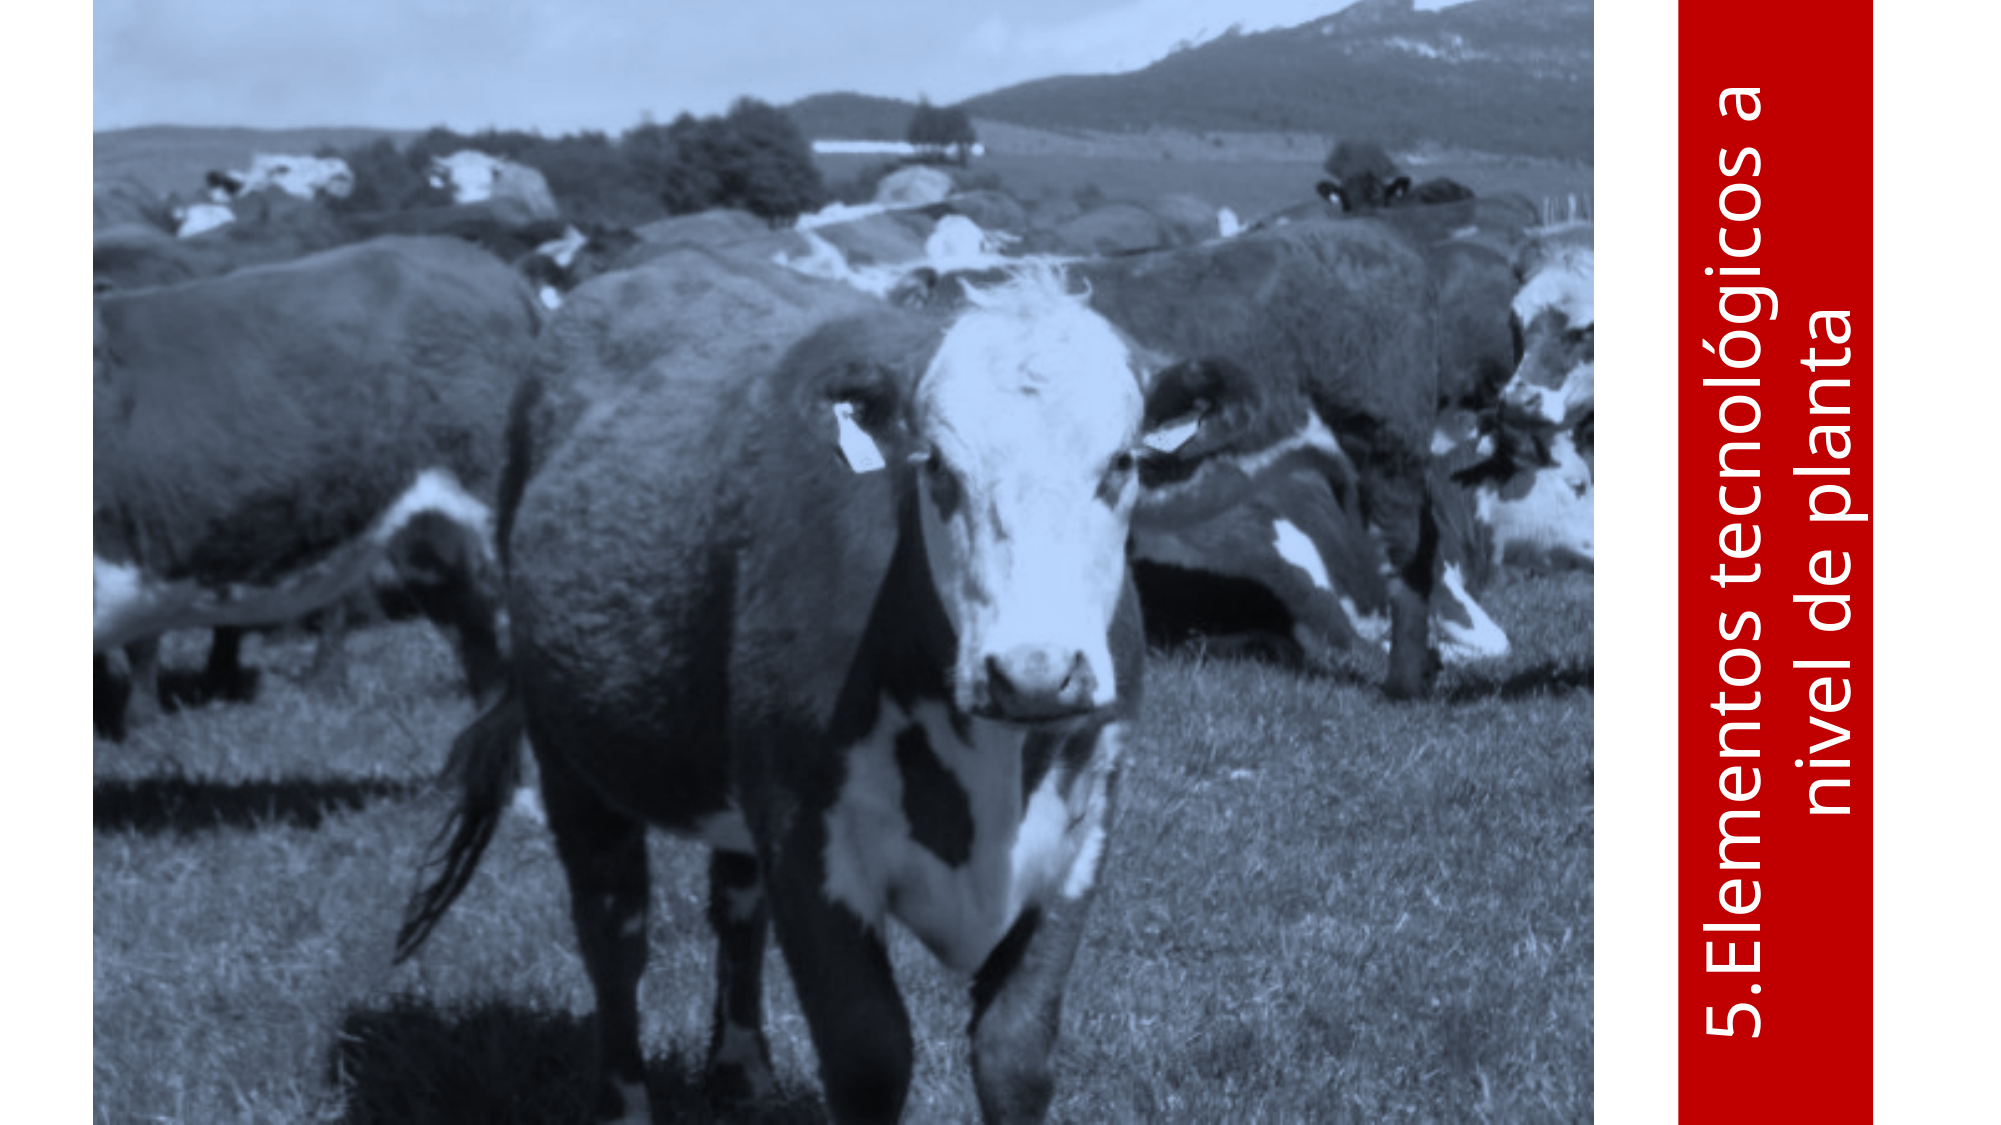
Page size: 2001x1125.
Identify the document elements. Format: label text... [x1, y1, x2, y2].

text_box 5.Elementos tecnológicos a nivel de planta [1678, 0, 1874, 1125]
picture [93, 0, 1594, 1125]
